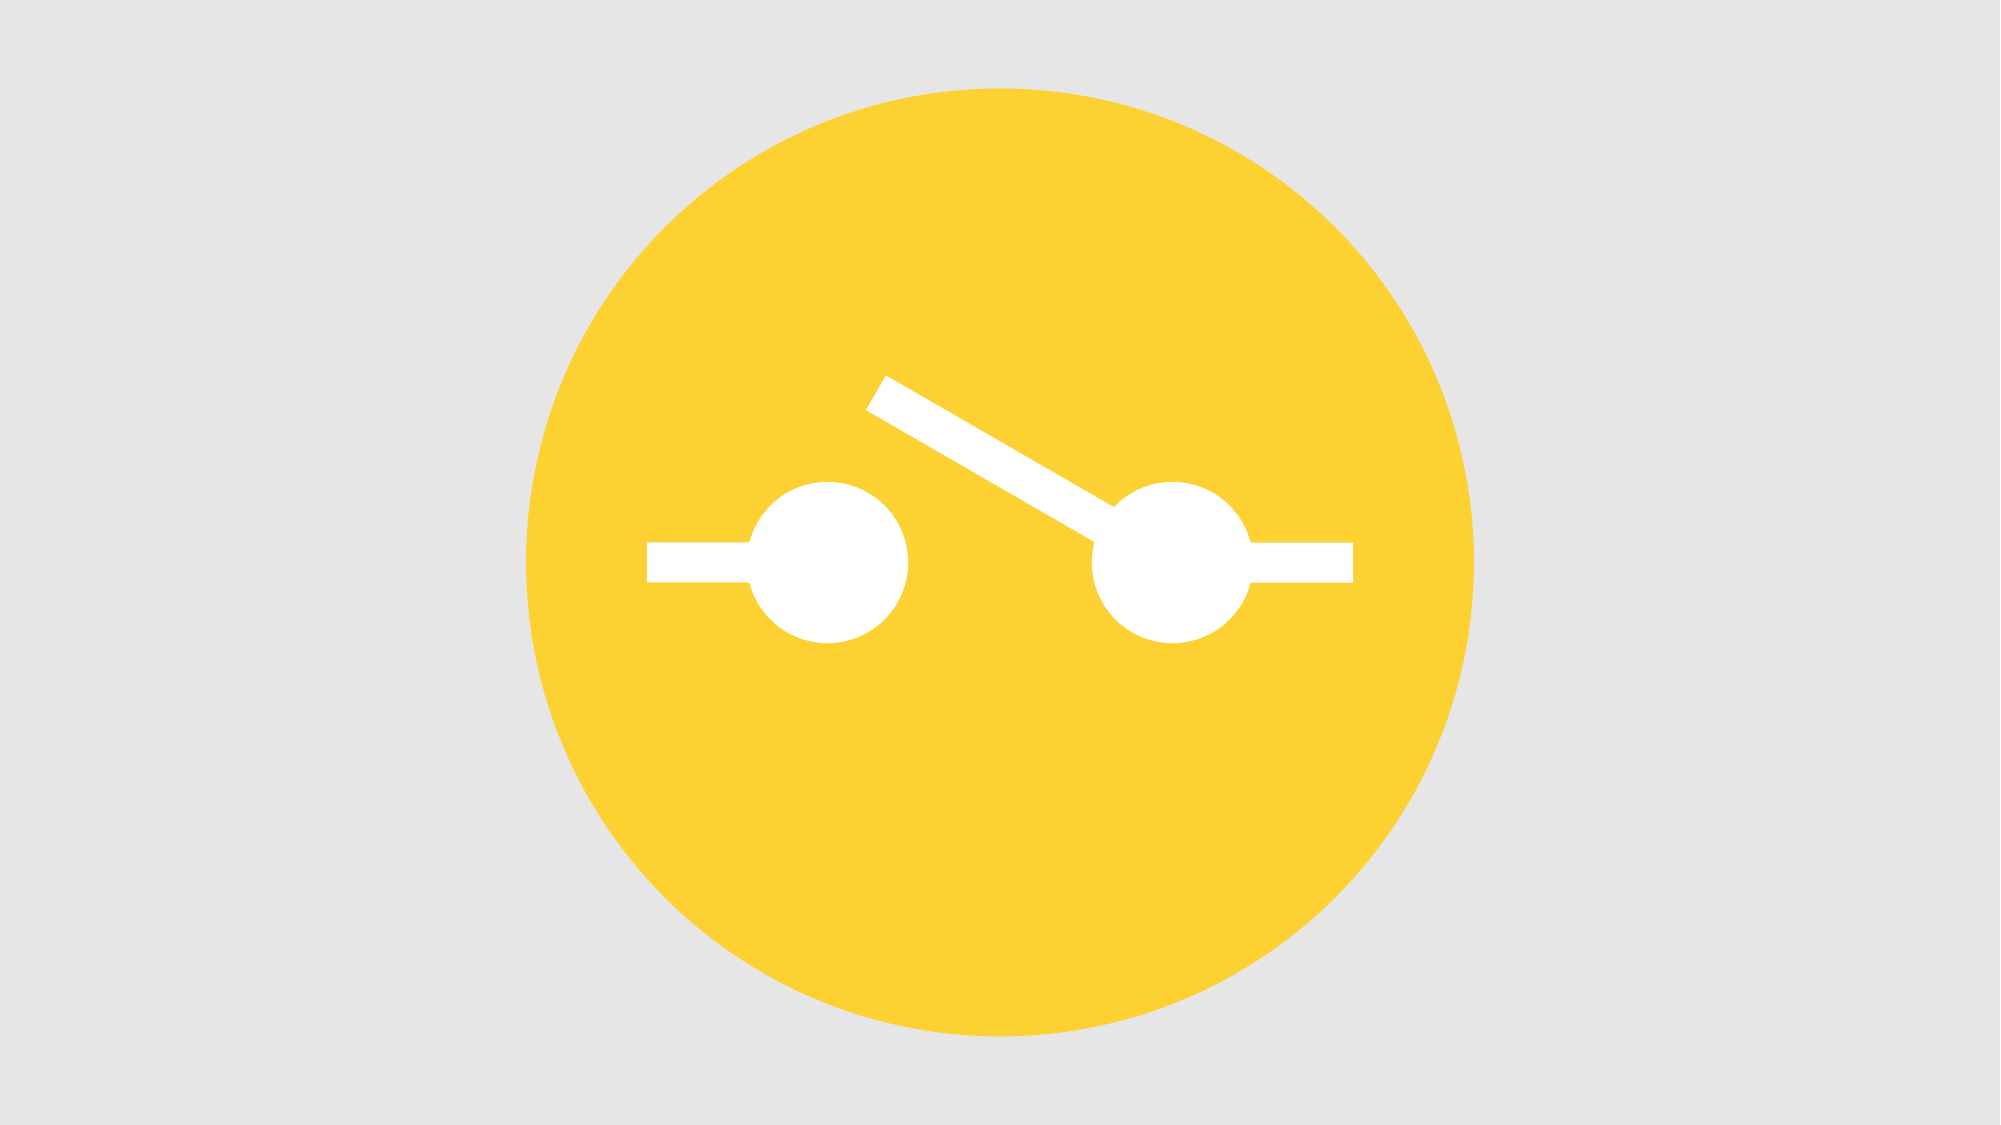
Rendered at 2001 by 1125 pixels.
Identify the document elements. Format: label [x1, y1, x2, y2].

text_box [745, 480, 910, 645]
text_box [646, 541, 748, 583]
text_box [525, 87, 1475, 1038]
text_box [1195, 542, 1354, 584]
text_box [864, 374, 1187, 584]
text_box [1090, 480, 1252, 645]
